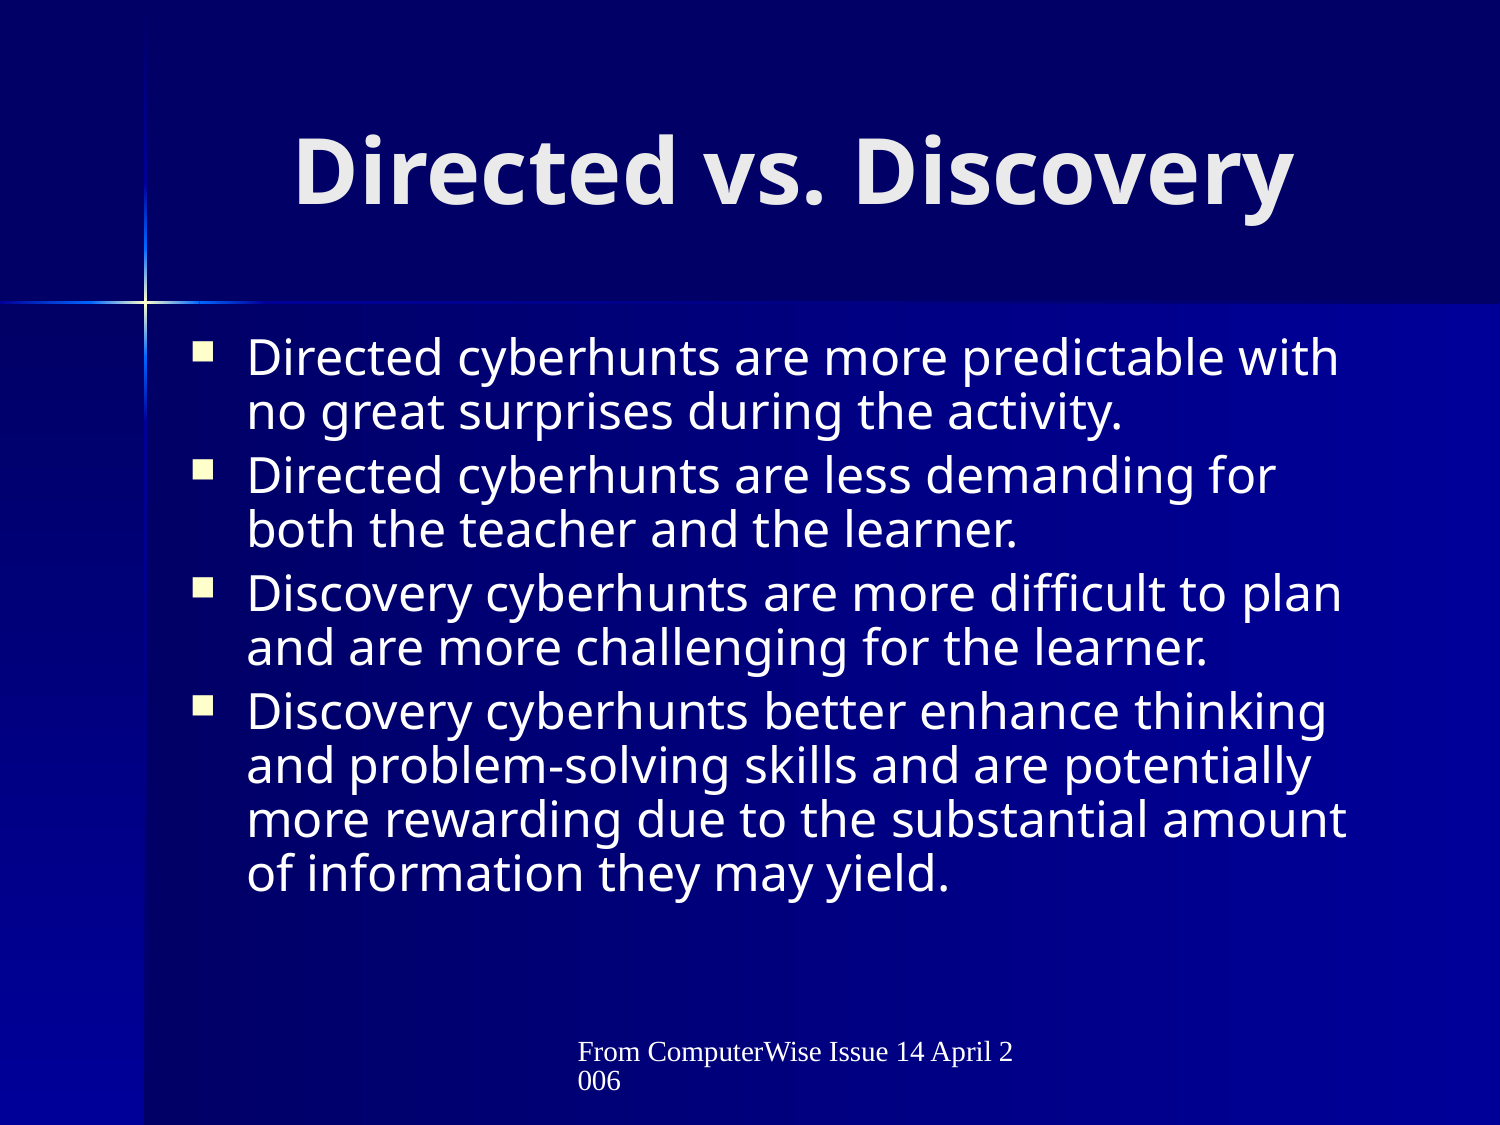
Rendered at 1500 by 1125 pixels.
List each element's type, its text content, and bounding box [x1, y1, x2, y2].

title Directed vs. Discovery [174, 49, 1413, 286]
list Directed cyberhunts are more predictable with no great surprises during the activity. Directed cyberhunts are less demanding for both the teacher and the learner. Discovery cyberhunts are more difficult to plan and are more challenging for the learner. Discovery cyberhunts better enhance thinking and problem-solving skills and are potentially more rewarding due to the substantial amount of information they may yield. [174, 324, 1413, 1001]
footer From ComputerWise Issue 14 April 2006 [562, 1024, 1038, 1101]
